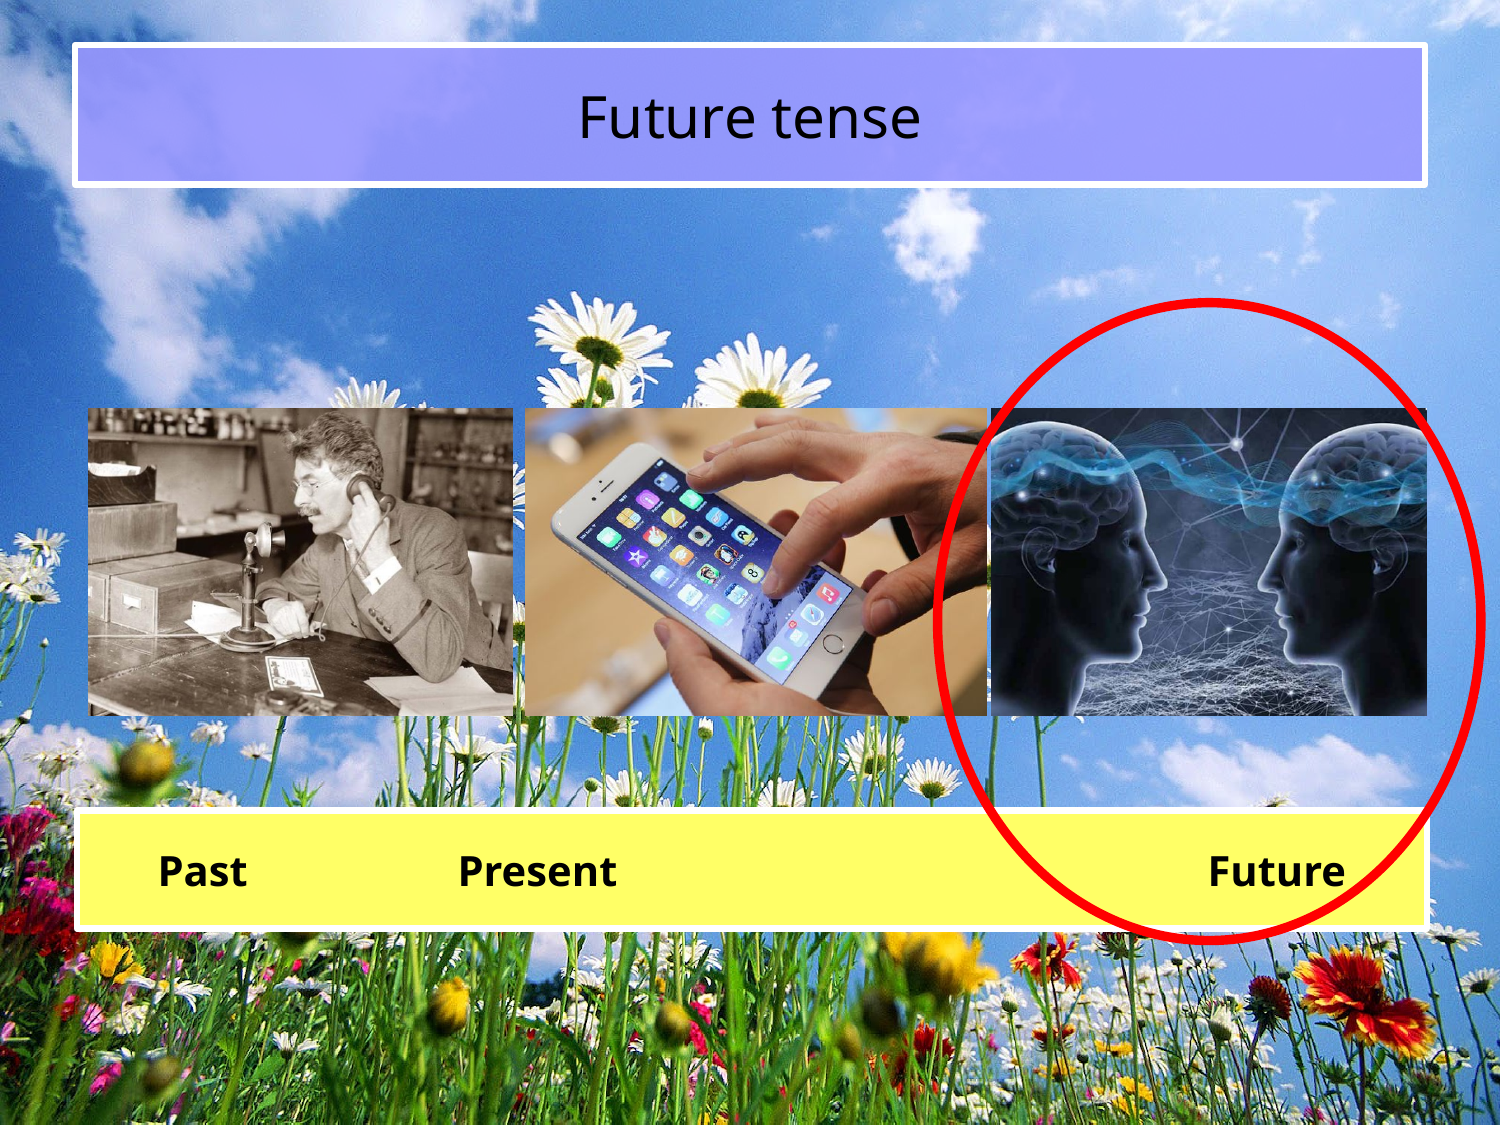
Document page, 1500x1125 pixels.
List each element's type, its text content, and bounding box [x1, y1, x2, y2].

text_box [1005, 300, 1413, 407]
title Future tense [72, 42, 1428, 188]
list Past Present Future [1283, 814, 1430, 932]
text_box [950, 434, 1484, 943]
picture [0, 0, 1500, 1125]
list Past Present Future [74, 807, 1136, 932]
